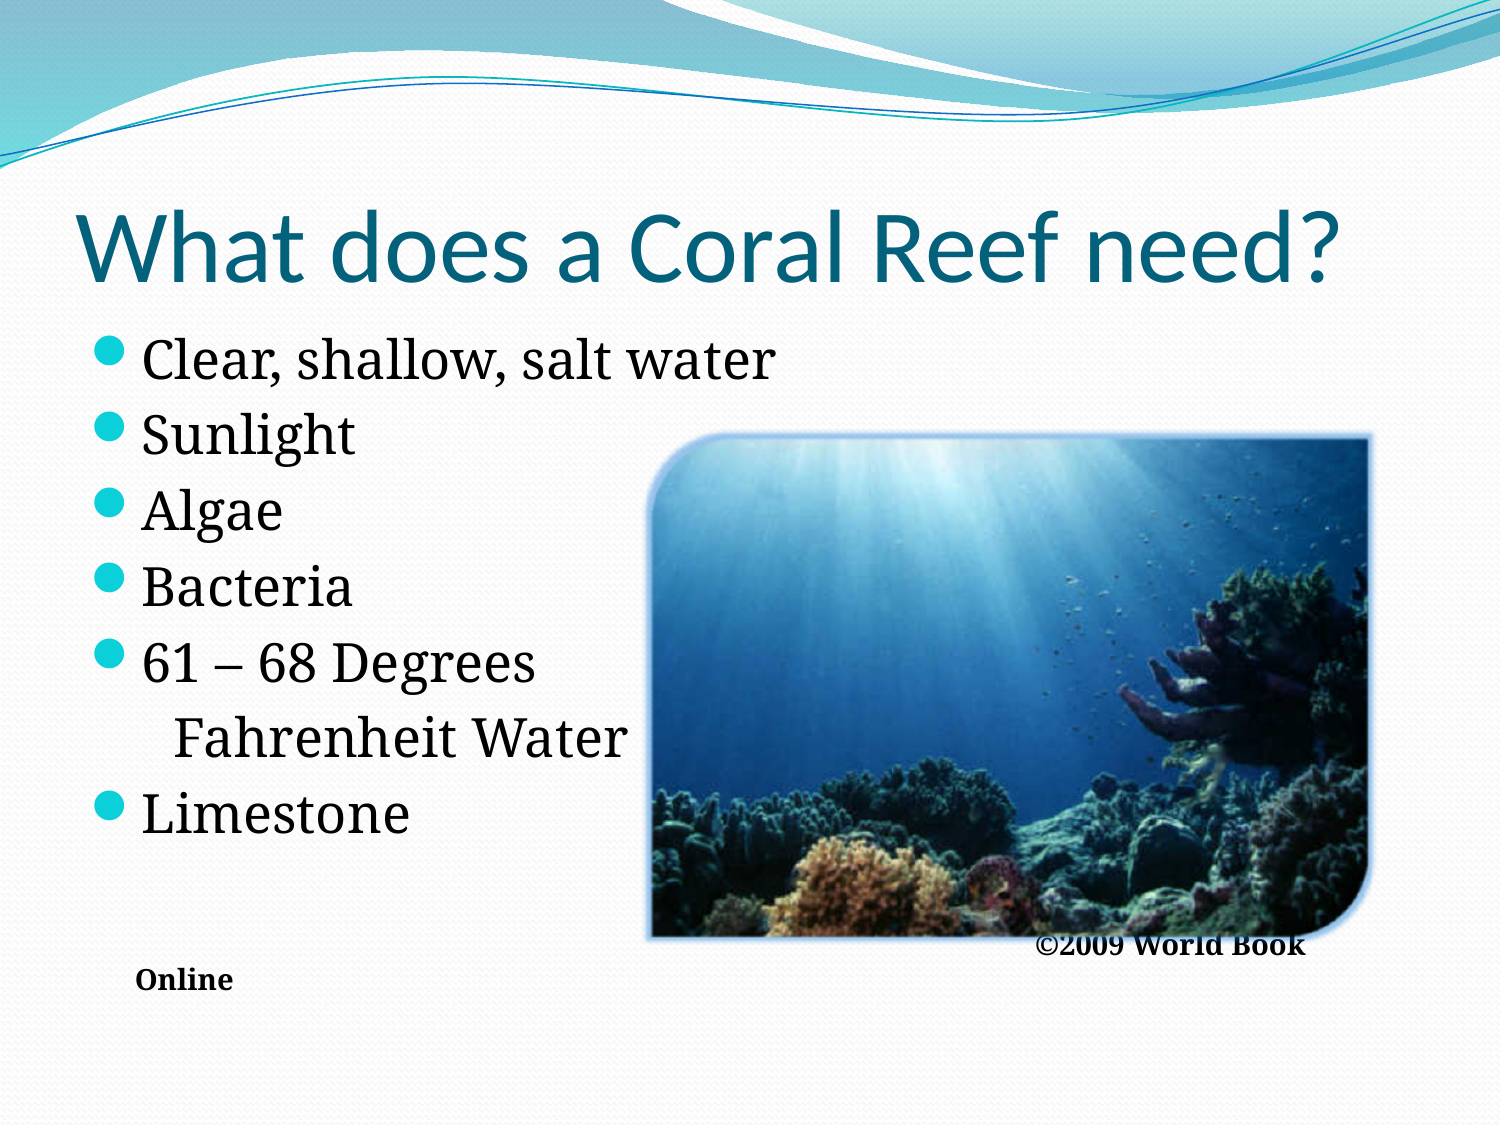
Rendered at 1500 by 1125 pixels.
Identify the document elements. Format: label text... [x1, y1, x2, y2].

list Clear, shallow, salt water Sunlight Algae Bacteria 61 – 68 Degrees Fahrenheit Water Limestone ©2009 World Book Online [74, 317, 1426, 1038]
picture [649, 437, 1369, 938]
title What does a Coral Reef need? [74, 115, 1426, 304]
